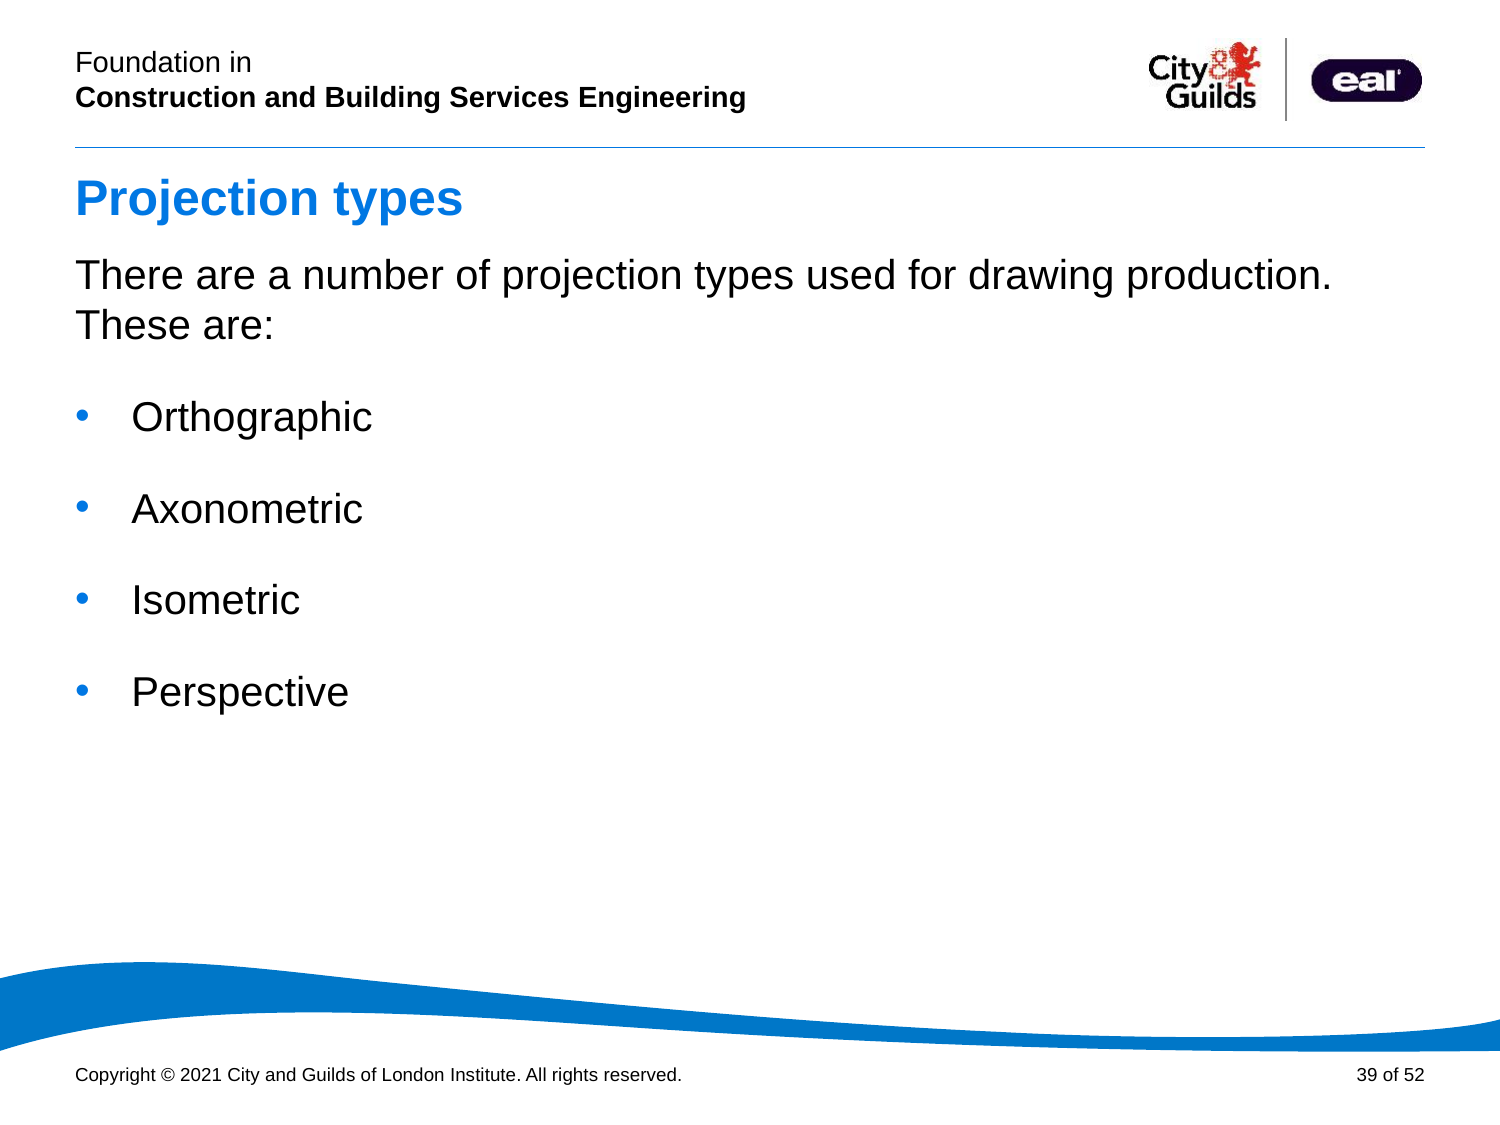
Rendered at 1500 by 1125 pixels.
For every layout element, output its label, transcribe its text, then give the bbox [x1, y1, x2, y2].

title Projection types [74, 165, 1426, 229]
list There are a number of projection types used for drawing production. These are: Orthographic Axonometric Isometric Perspective [74, 247, 1426, 946]
picture [1149, 38, 1422, 121]
